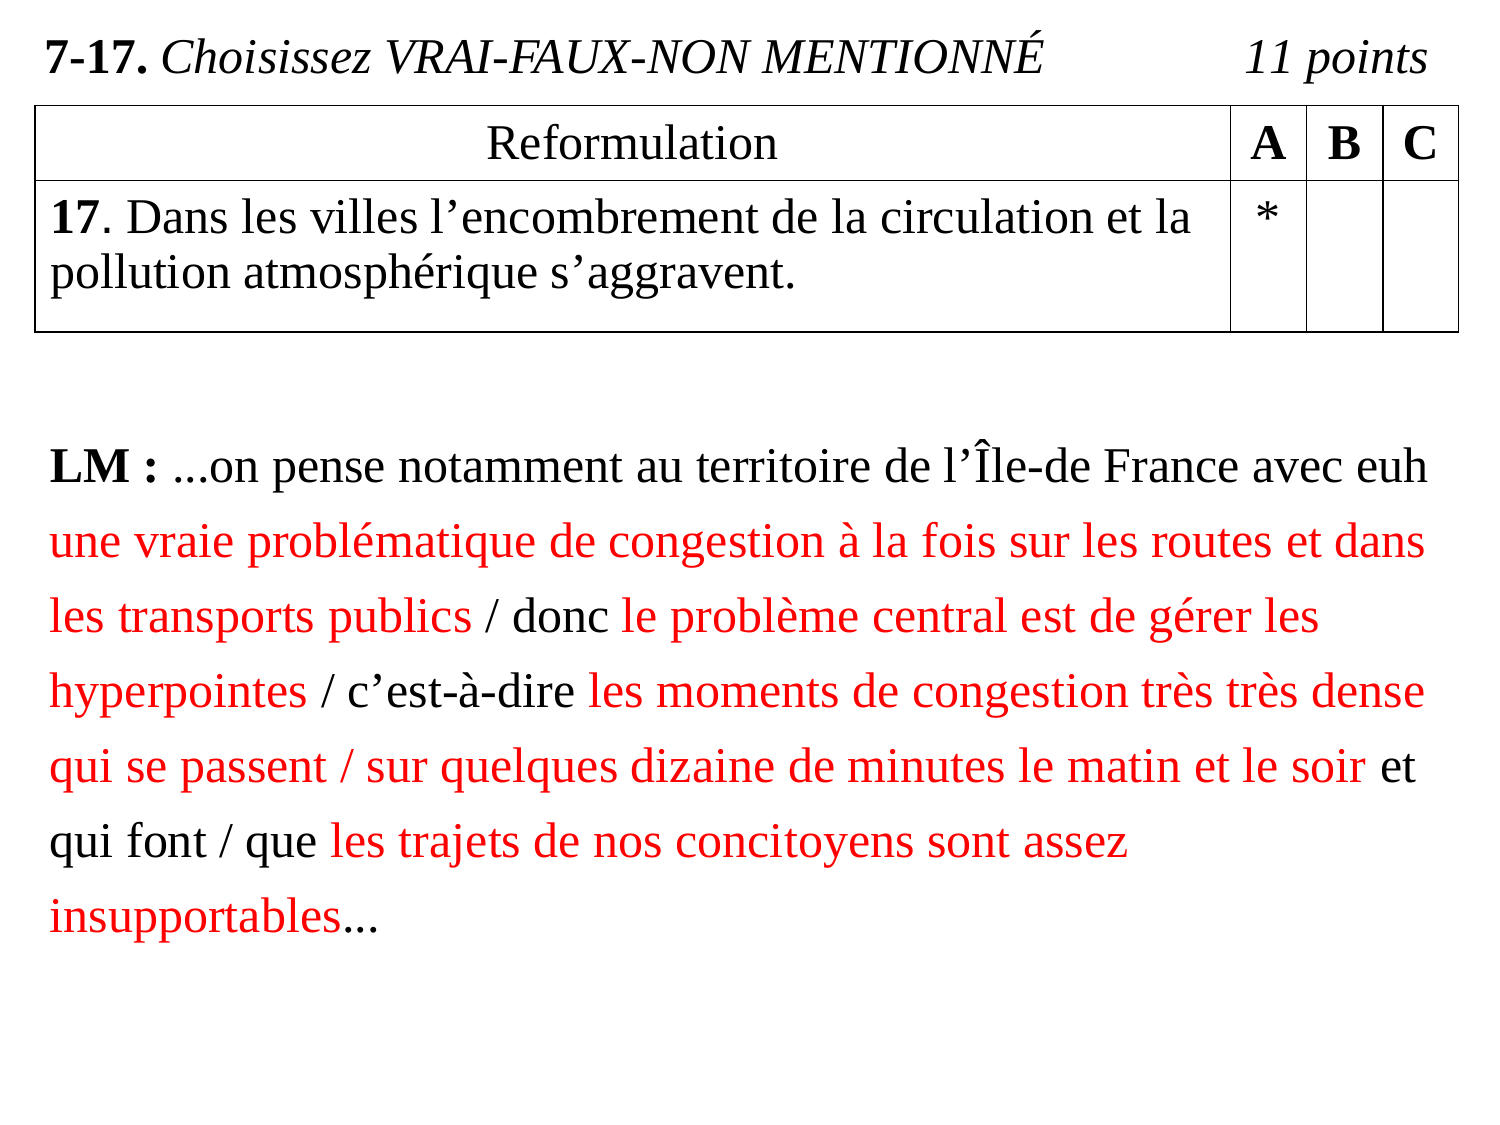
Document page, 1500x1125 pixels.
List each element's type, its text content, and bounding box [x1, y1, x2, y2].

text_box LM : ...on pense notamment au territoire de l’Île-de France avec euh une vraie problématique de congestion à la fois sur les routes et dans les transports publics / donc le problème central est de gérer les hyperpointes / c’est-à-dire les moments de congestion très très dense qui se passent / sur quelques dizaine de minutes le matin et le soir et qui font / que les trajets de nos concitoyens sont assez insupportables... [35, 410, 1477, 950]
table_header Reformulation [36, 106, 1230, 180]
table_cell [1307, 181, 1382, 331]
table_cell 17. Dans les villes l’encombrement de la circulation et la pollution atmosphérique s’aggravent. [36, 181, 1230, 331]
table_cell [1384, 181, 1458, 331]
table_cell * [1231, 181, 1306, 331]
table_header A [1231, 106, 1306, 180]
table_header B [1307, 106, 1382, 180]
text_box 7-17. Choisissez VRAI-FAUX-NON MENTIONNÉ 11 points [29, 16, 1471, 92]
table_header C [1384, 106, 1458, 180]
